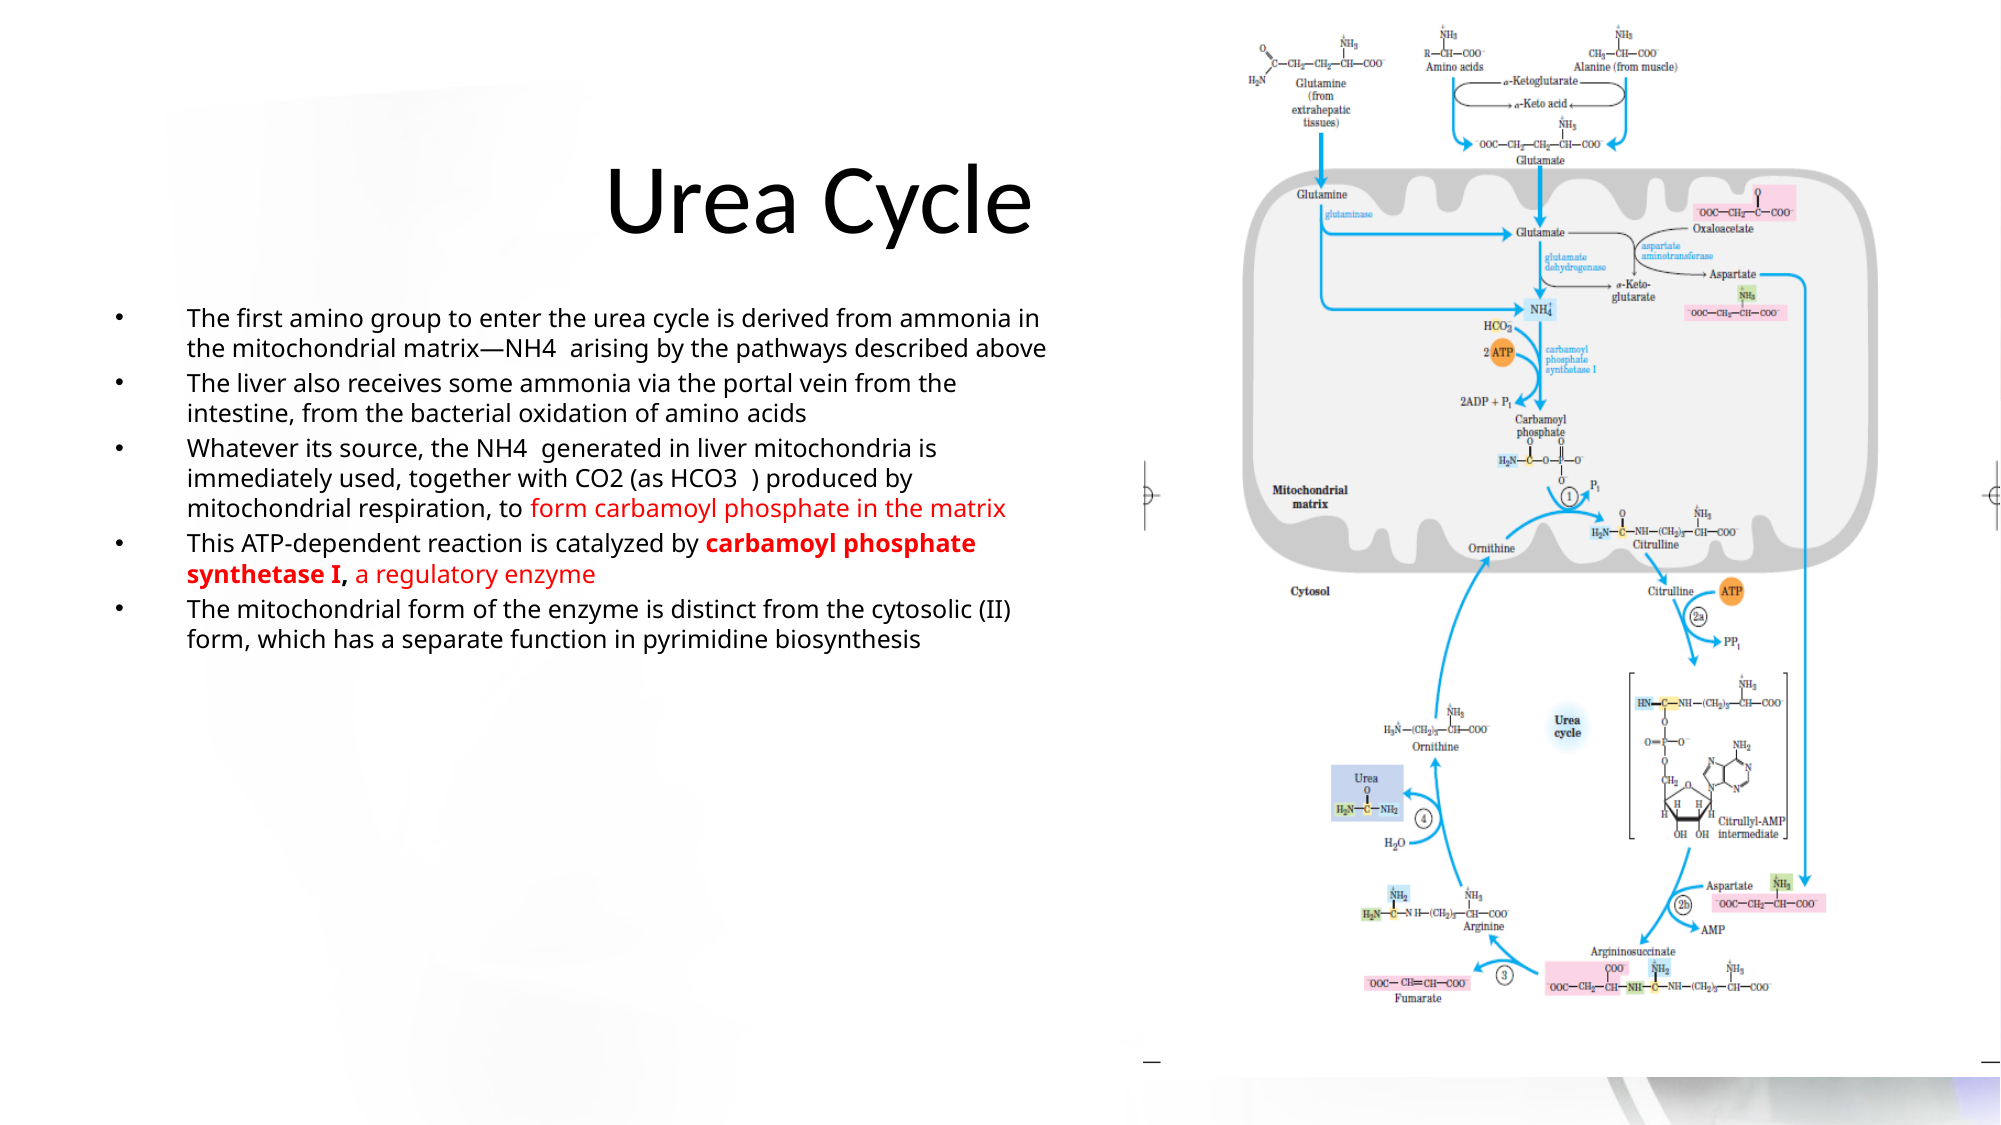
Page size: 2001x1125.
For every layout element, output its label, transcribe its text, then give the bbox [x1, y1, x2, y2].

picture [0, 0, 2001, 1125]
list The first amino group to enter the urea cycle is derived from ammonia in the mitochondrial matrix—NH4 arising by the pathways described above The liver also receives some ammonia via the portal vein from the intestine, from the bacterial oxidation of amino acids Whatever its source, the NH4 generated in liver mitochondria is immediately used, together with CO2 (as HCO3 ) produced by mitochondrial respiration, to form carbamoyl phosphate in the matrix This ATP-dependent reaction is catalyzed by carbamoyl phosphate synthetase I, a regulatory enzyme The mitochondrial form of the enzyme is distinct from the cytosolic (II) form, which has a separate function in pyrimidine biosynthesis [100, 294, 1081, 670]
title Urea Cycle [99, 110, 1137, 278]
